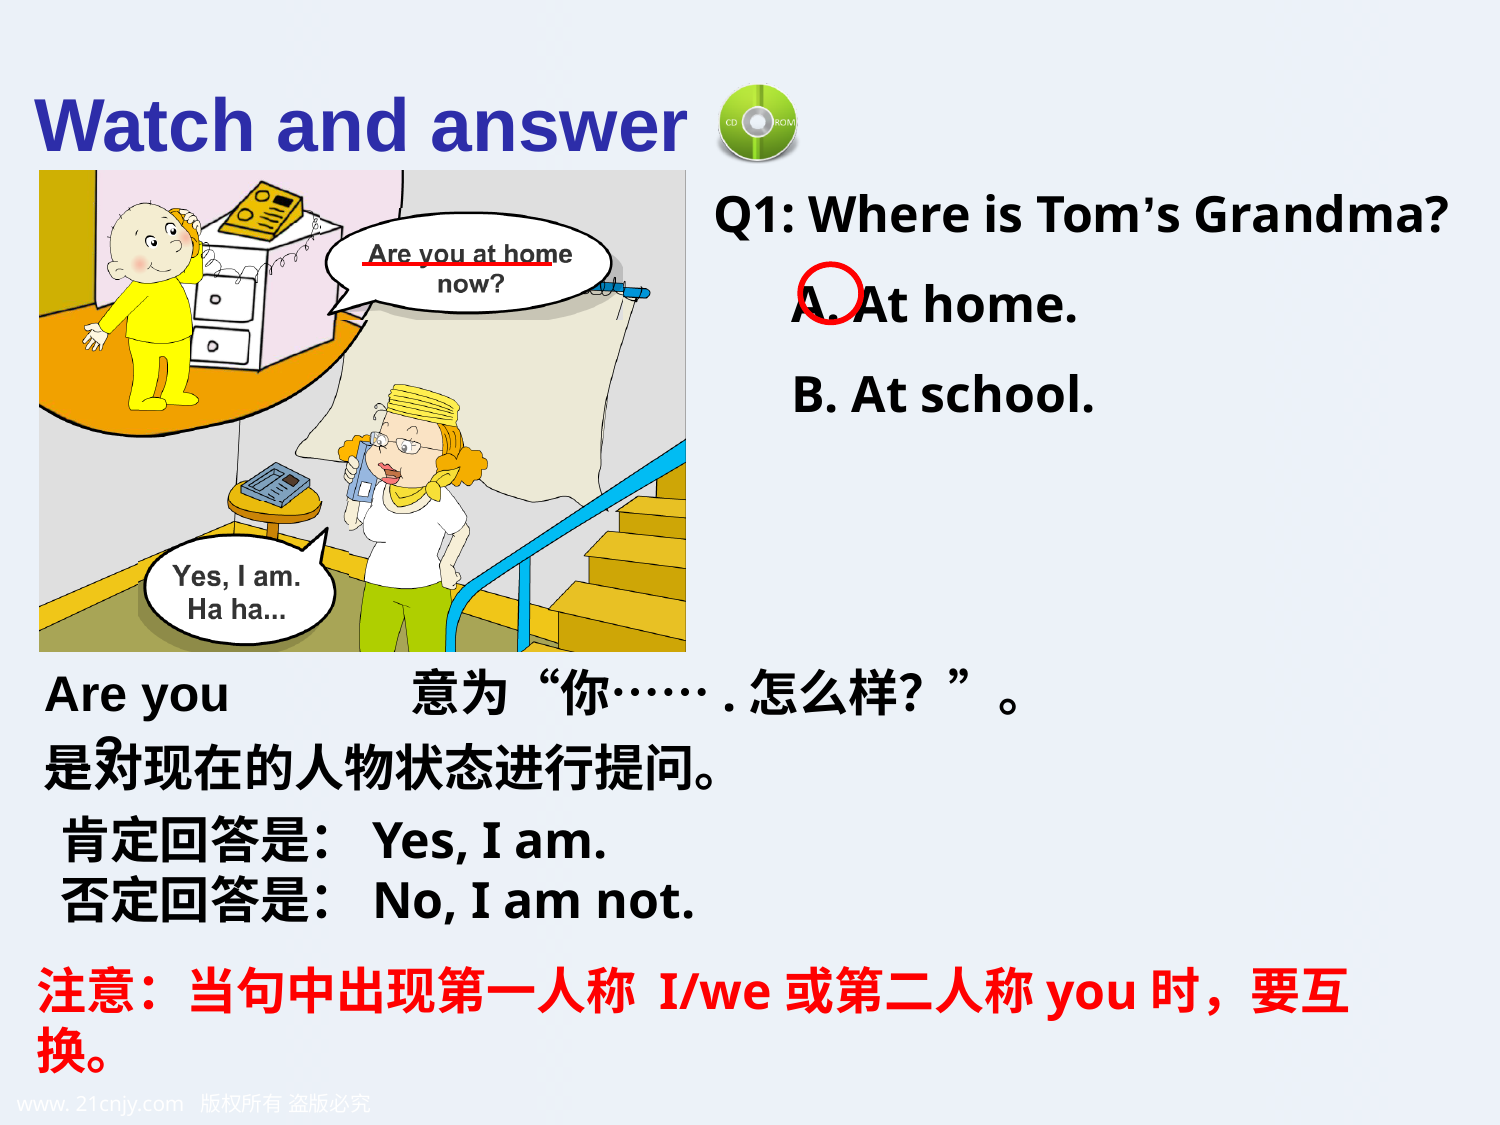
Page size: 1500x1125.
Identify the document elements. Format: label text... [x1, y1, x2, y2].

text_box 意为“你…….怎么样？”。 [395, 654, 1072, 730]
text_box Watch and answer [19, 68, 705, 174]
text_box 肯定回答是：Yes, I am. 否定回答是：No, I am not. [45, 801, 767, 937]
text_box 注意：当句中出现第一人称 I/we或第二人称you时，要互换。 [21, 952, 1465, 1087]
text_box Q1: Where is Tom’s Grandma? A. At home. B. At school. [686, 145, 1500, 431]
text_box [800, 264, 862, 323]
picture [0, 0, 1500, 1125]
text_box Are you …? [29, 654, 325, 728]
text_box 是对现在的人物状态进行提问。 [29, 728, 970, 804]
